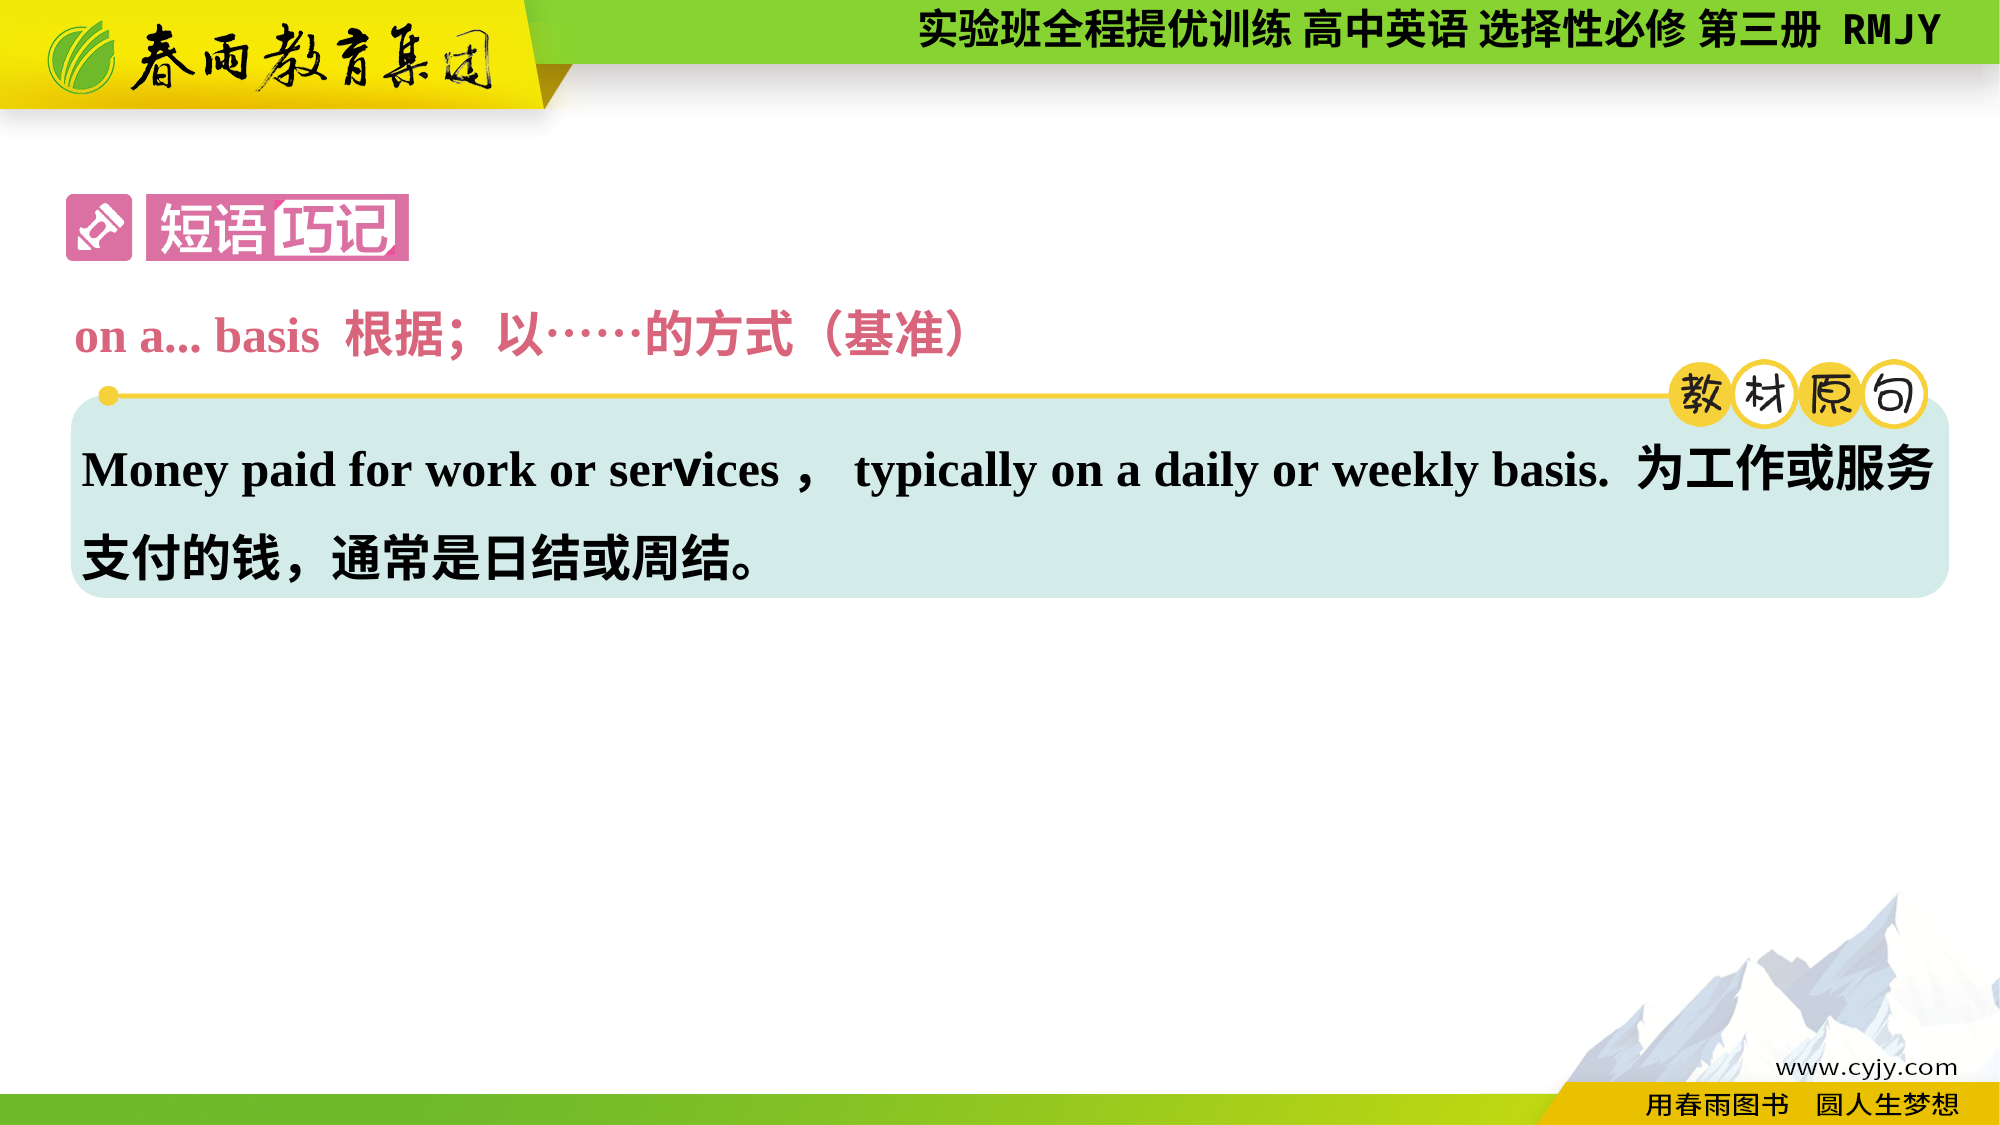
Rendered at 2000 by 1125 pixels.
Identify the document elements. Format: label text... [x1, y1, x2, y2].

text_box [98, 359, 1929, 459]
text_box Money paid for work or services，typically on a daily or weekly basis. 为工作或服务支付的钱，通常是日结或周结。 [66, 398, 1951, 594]
text_box [89, 594, 1931, 598]
picture [0, 0, 2000, 1125]
list on a... basis 根据；以……的方式（基准） [59, 265, 1944, 360]
